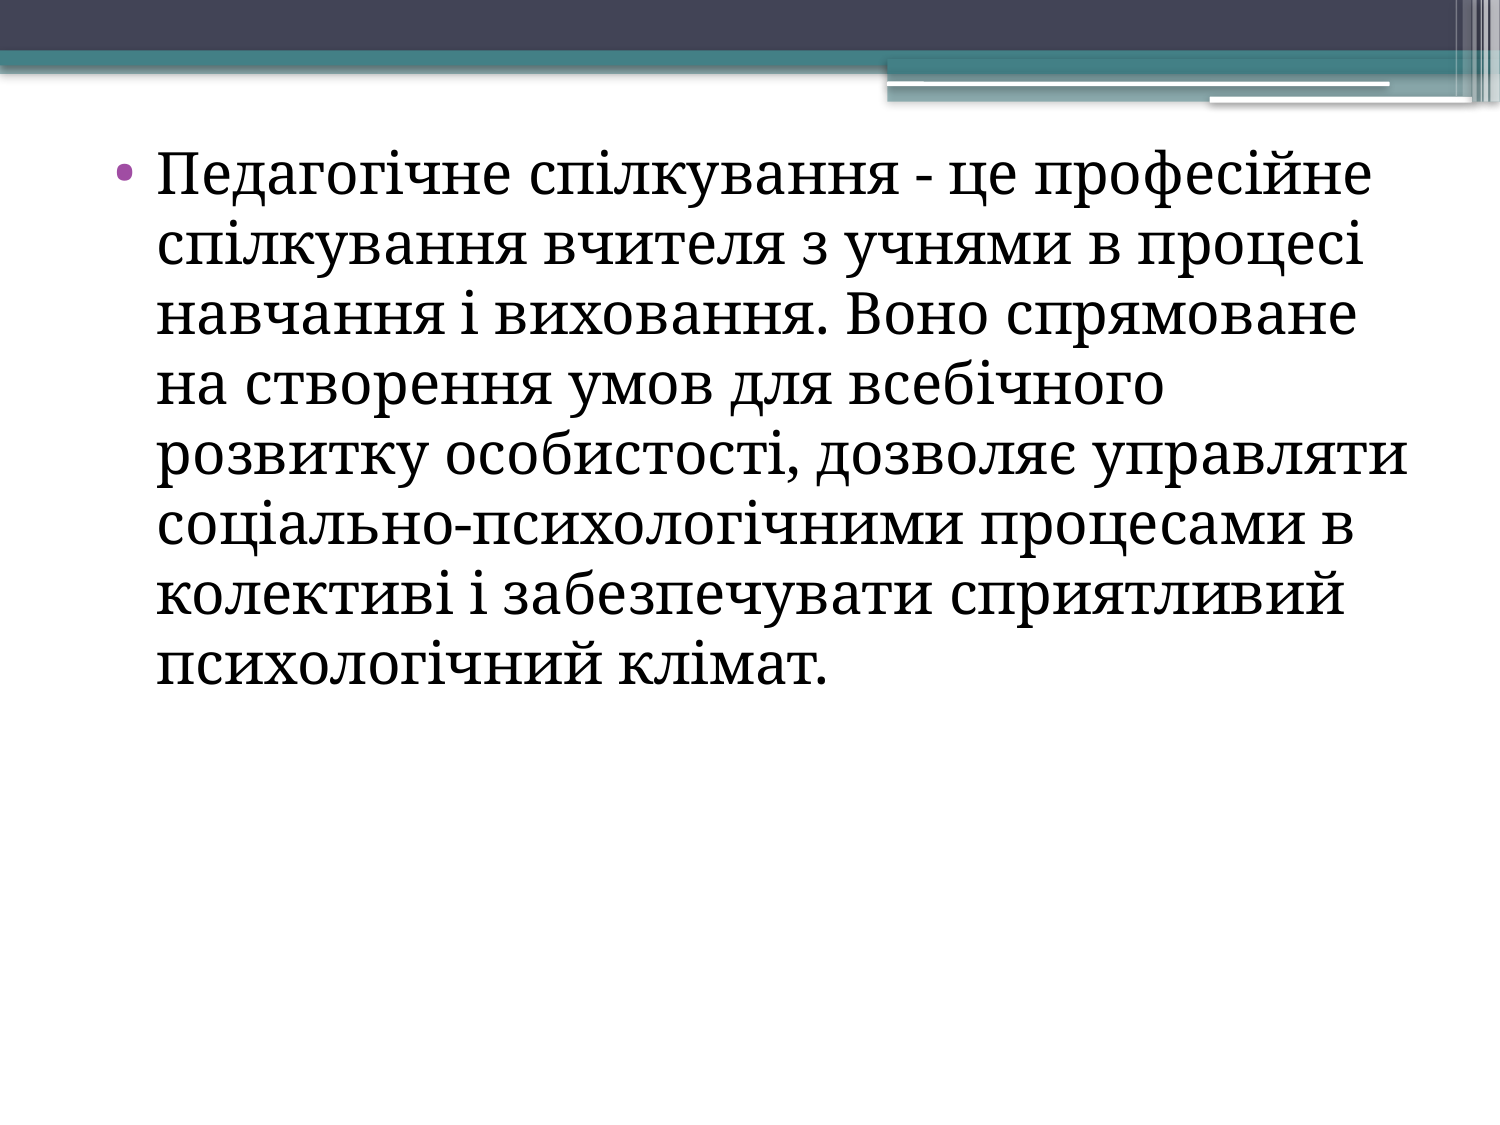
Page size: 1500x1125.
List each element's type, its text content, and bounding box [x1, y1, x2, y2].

list Педагогічне спілкування - це професійне спілкування вчителя з учнями в процесі навчання і виховання. Воно спрямоване на створення умов для всебічного розвитку особистості, дозволяє управляти соціально-психологічними процесами в колективі і забезпечувати сприятливий психологічний клімат. [82, 128, 1432, 839]
